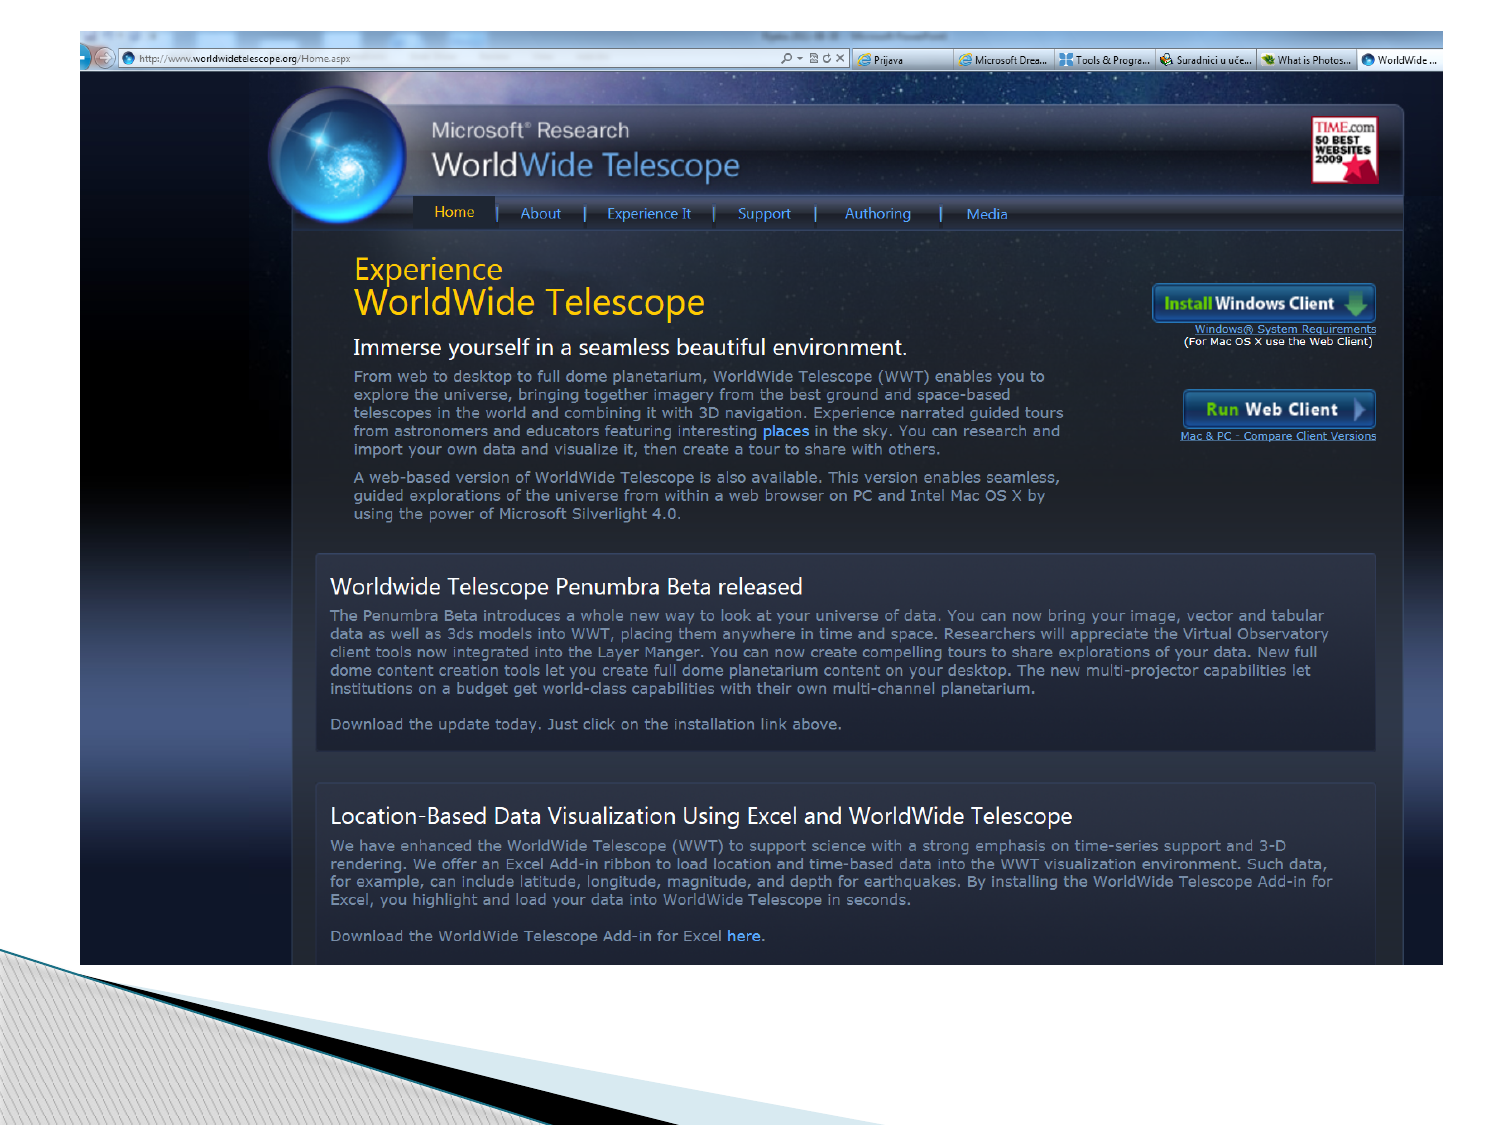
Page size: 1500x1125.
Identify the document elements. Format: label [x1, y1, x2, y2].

picture [80, 31, 1443, 965]
